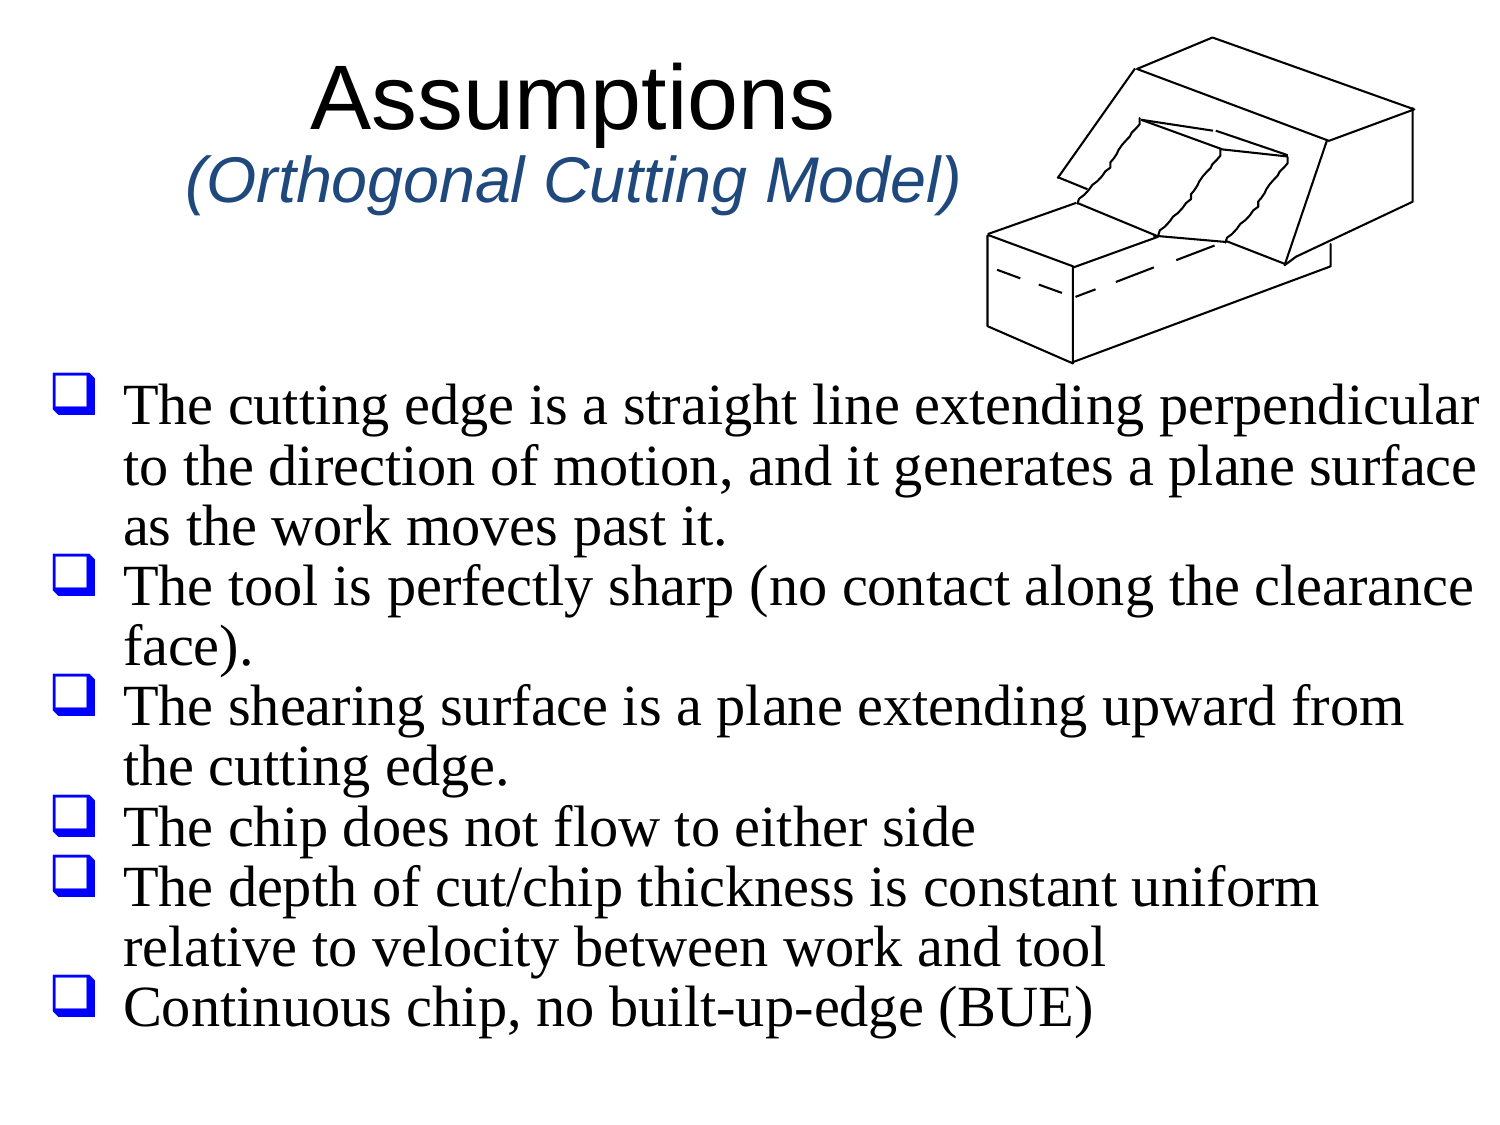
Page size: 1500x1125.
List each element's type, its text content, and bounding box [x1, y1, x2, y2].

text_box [987, 37, 1415, 364]
text_box Assumptions (Orthogonal Cutting Model) [162, 50, 982, 220]
text_box The cutting edge is a straight line extending perpendicular to the direction of motion, and it generates a plane surface as the work moves past it. The tool is perfectly sharp (no contact along the clearance face). The shearing surface is a plane extending upward from the cutting edge. The chip does not flow to either side The depth of cut/chip thickness is constant uniform relative to velocity between work and tool Continuous chip, no built-up-edge (BUE) [37, 312, 1500, 1043]
